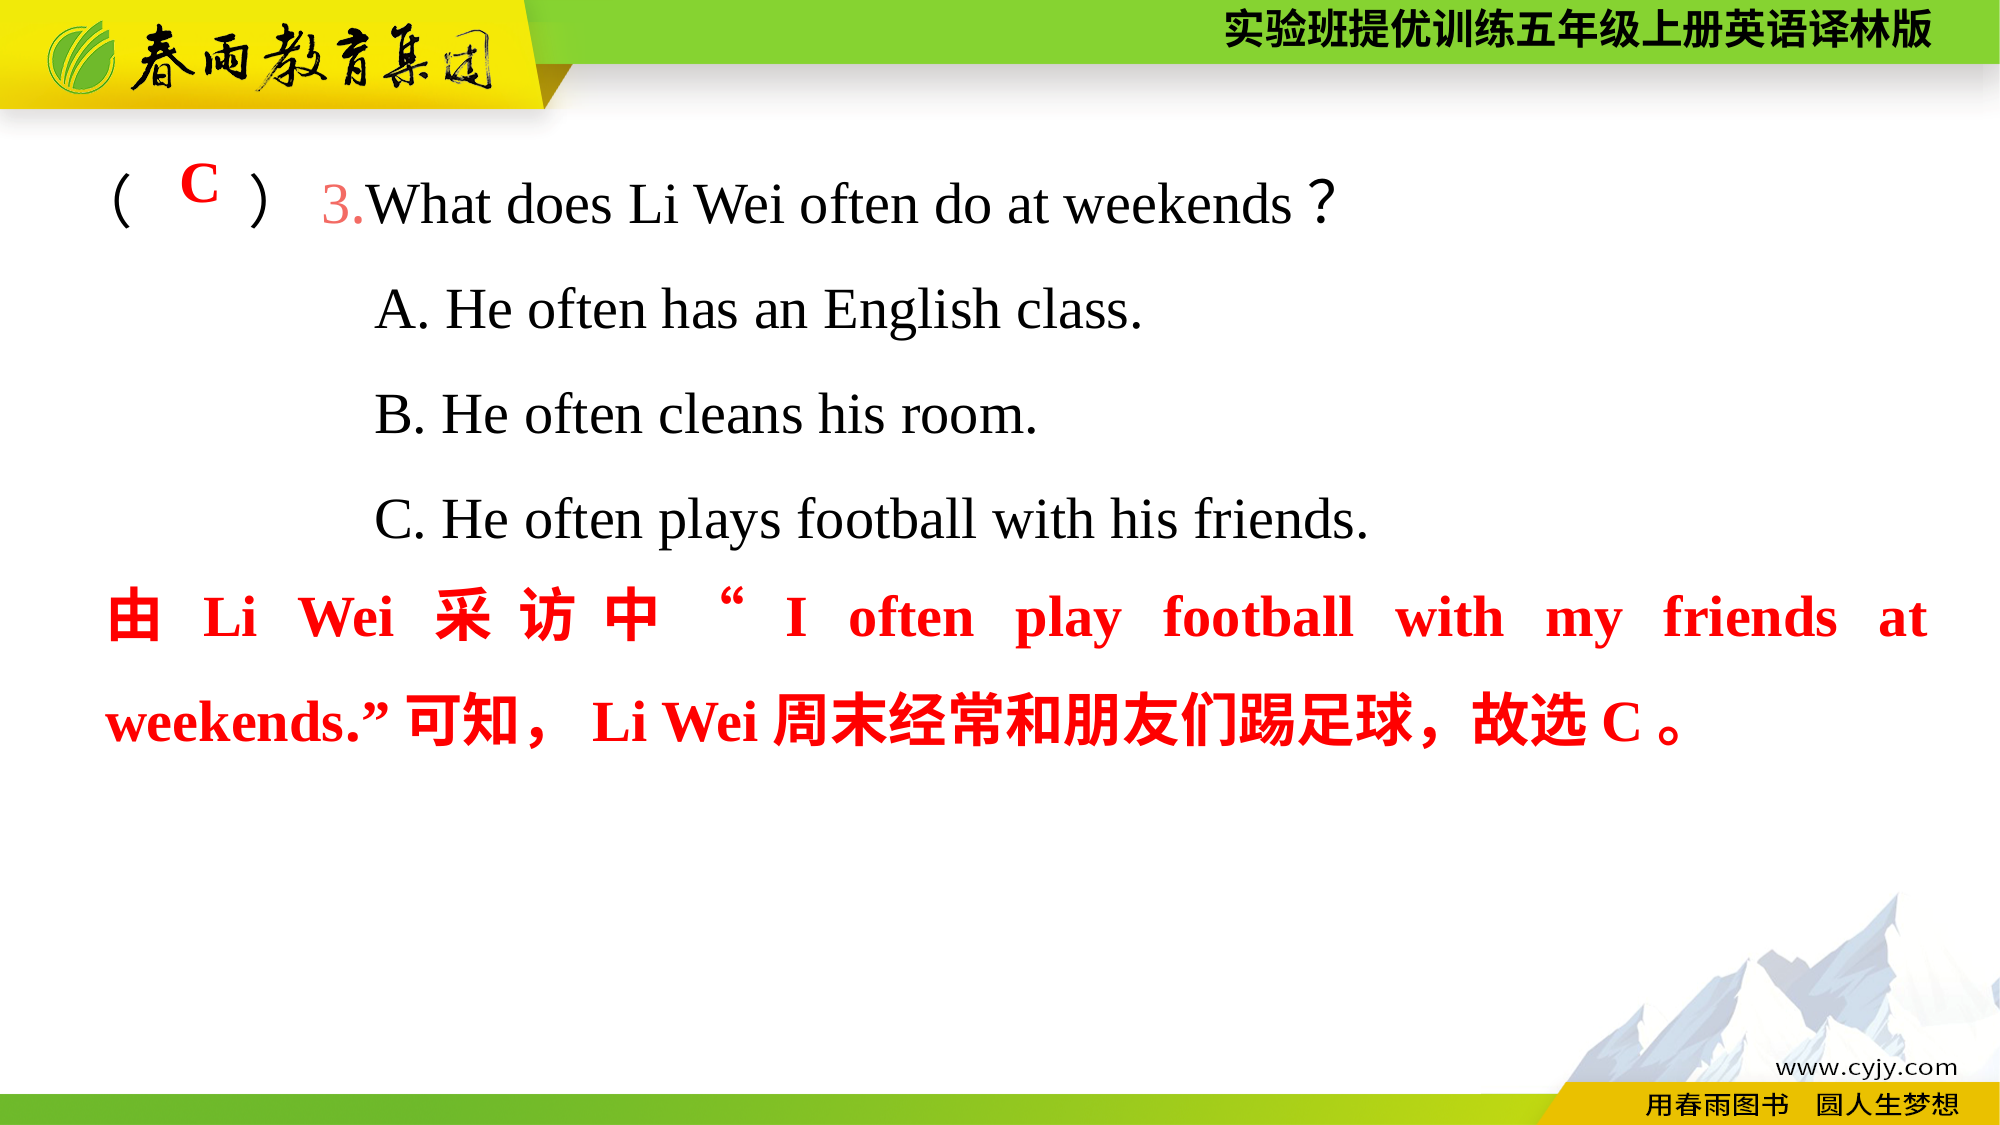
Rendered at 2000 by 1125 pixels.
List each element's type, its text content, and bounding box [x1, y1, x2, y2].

picture [0, 0, 2000, 1125]
text_box C [164, 137, 237, 222]
list （ ）3.What does Li Wei often do at weekends？ A. He often has an English class. B. He often cleans his room. C. He often plays football with his friends. [59, 122, 1944, 549]
text_box 由Li Wei采访中“I often play football with my friends at weekends.”可知，Li Wei周末经常和朋友们踢足球，故选C。 [90, 536, 1944, 761]
